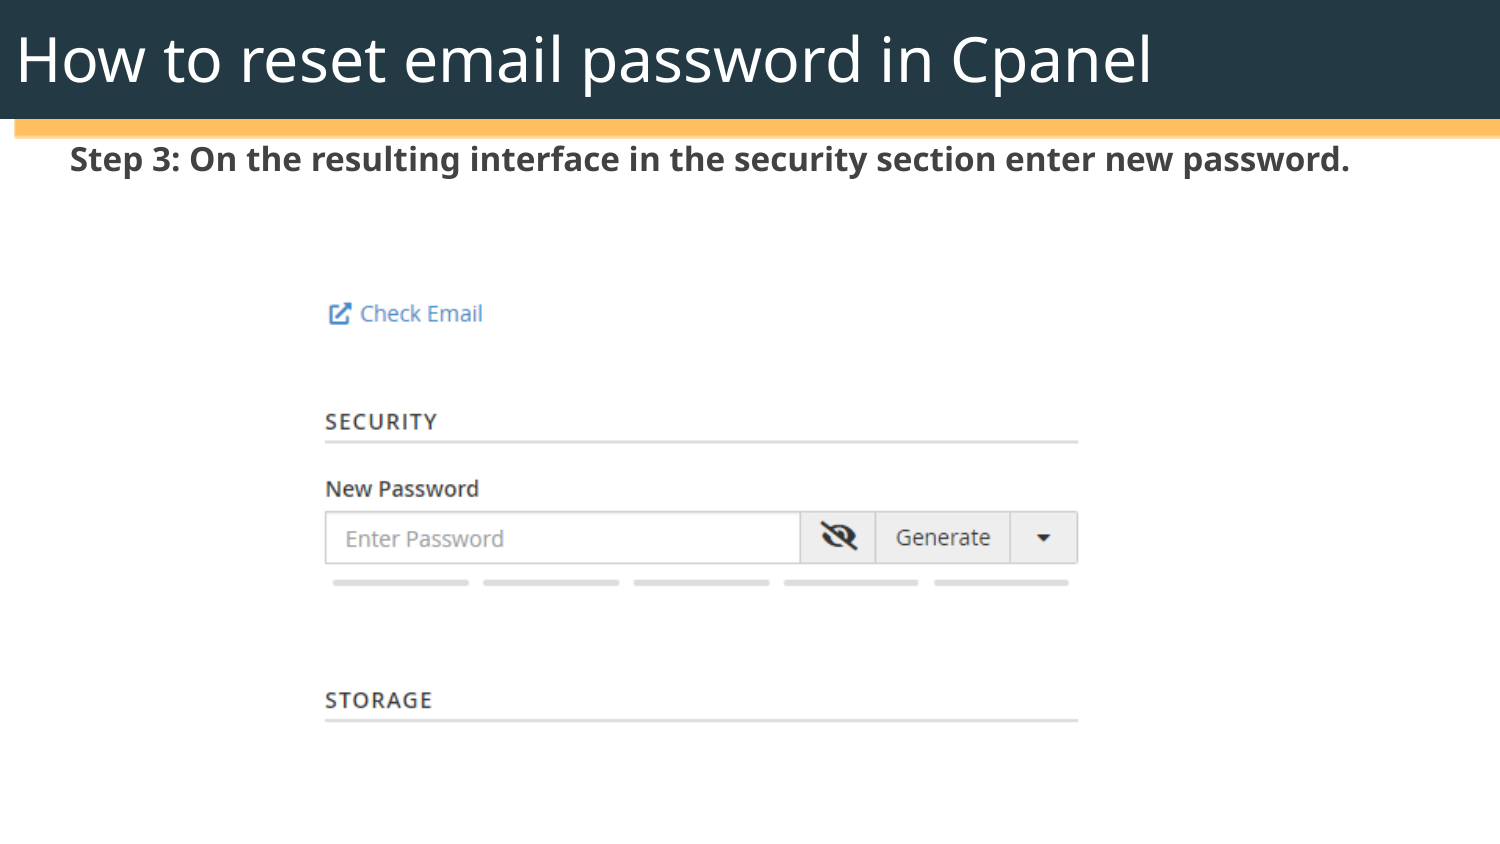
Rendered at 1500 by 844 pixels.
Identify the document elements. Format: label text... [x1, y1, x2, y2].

picture [308, 289, 1102, 750]
text_box Step 3: On the resulting interface in the security section enter new password. [55, 103, 1495, 827]
text_box How to reset email password in Cpanel [0, 0, 1500, 119]
